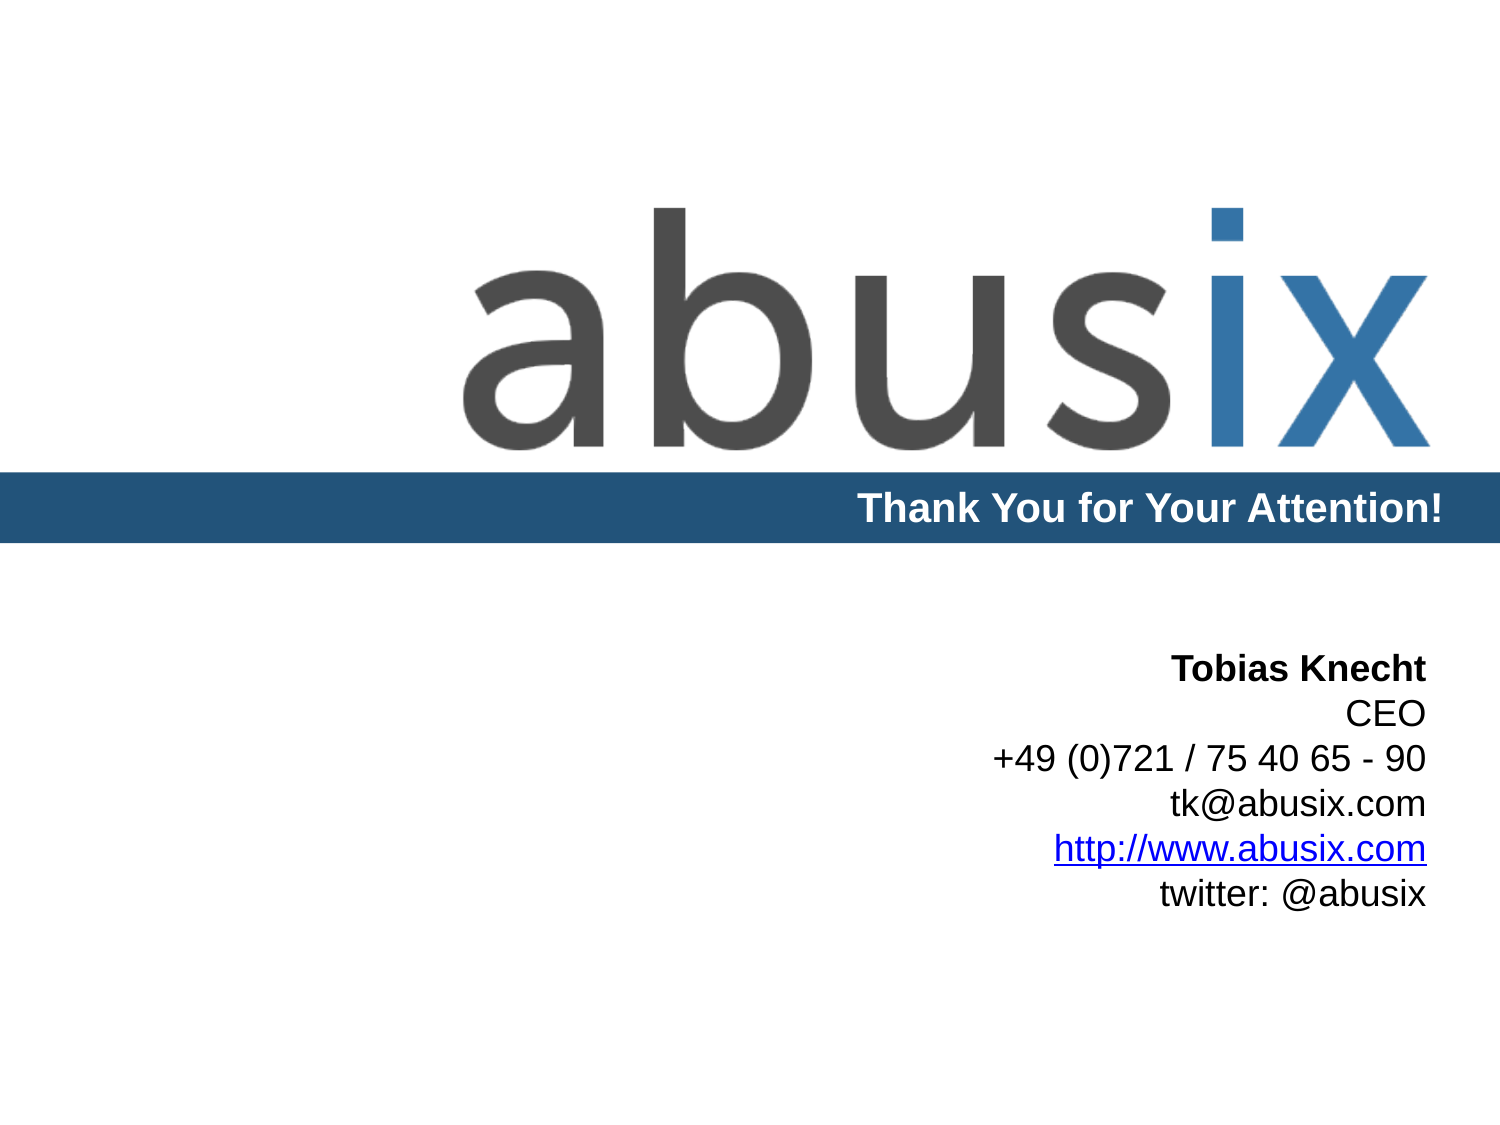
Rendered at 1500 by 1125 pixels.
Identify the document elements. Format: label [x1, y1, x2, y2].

picture [442, 167, 1447, 492]
